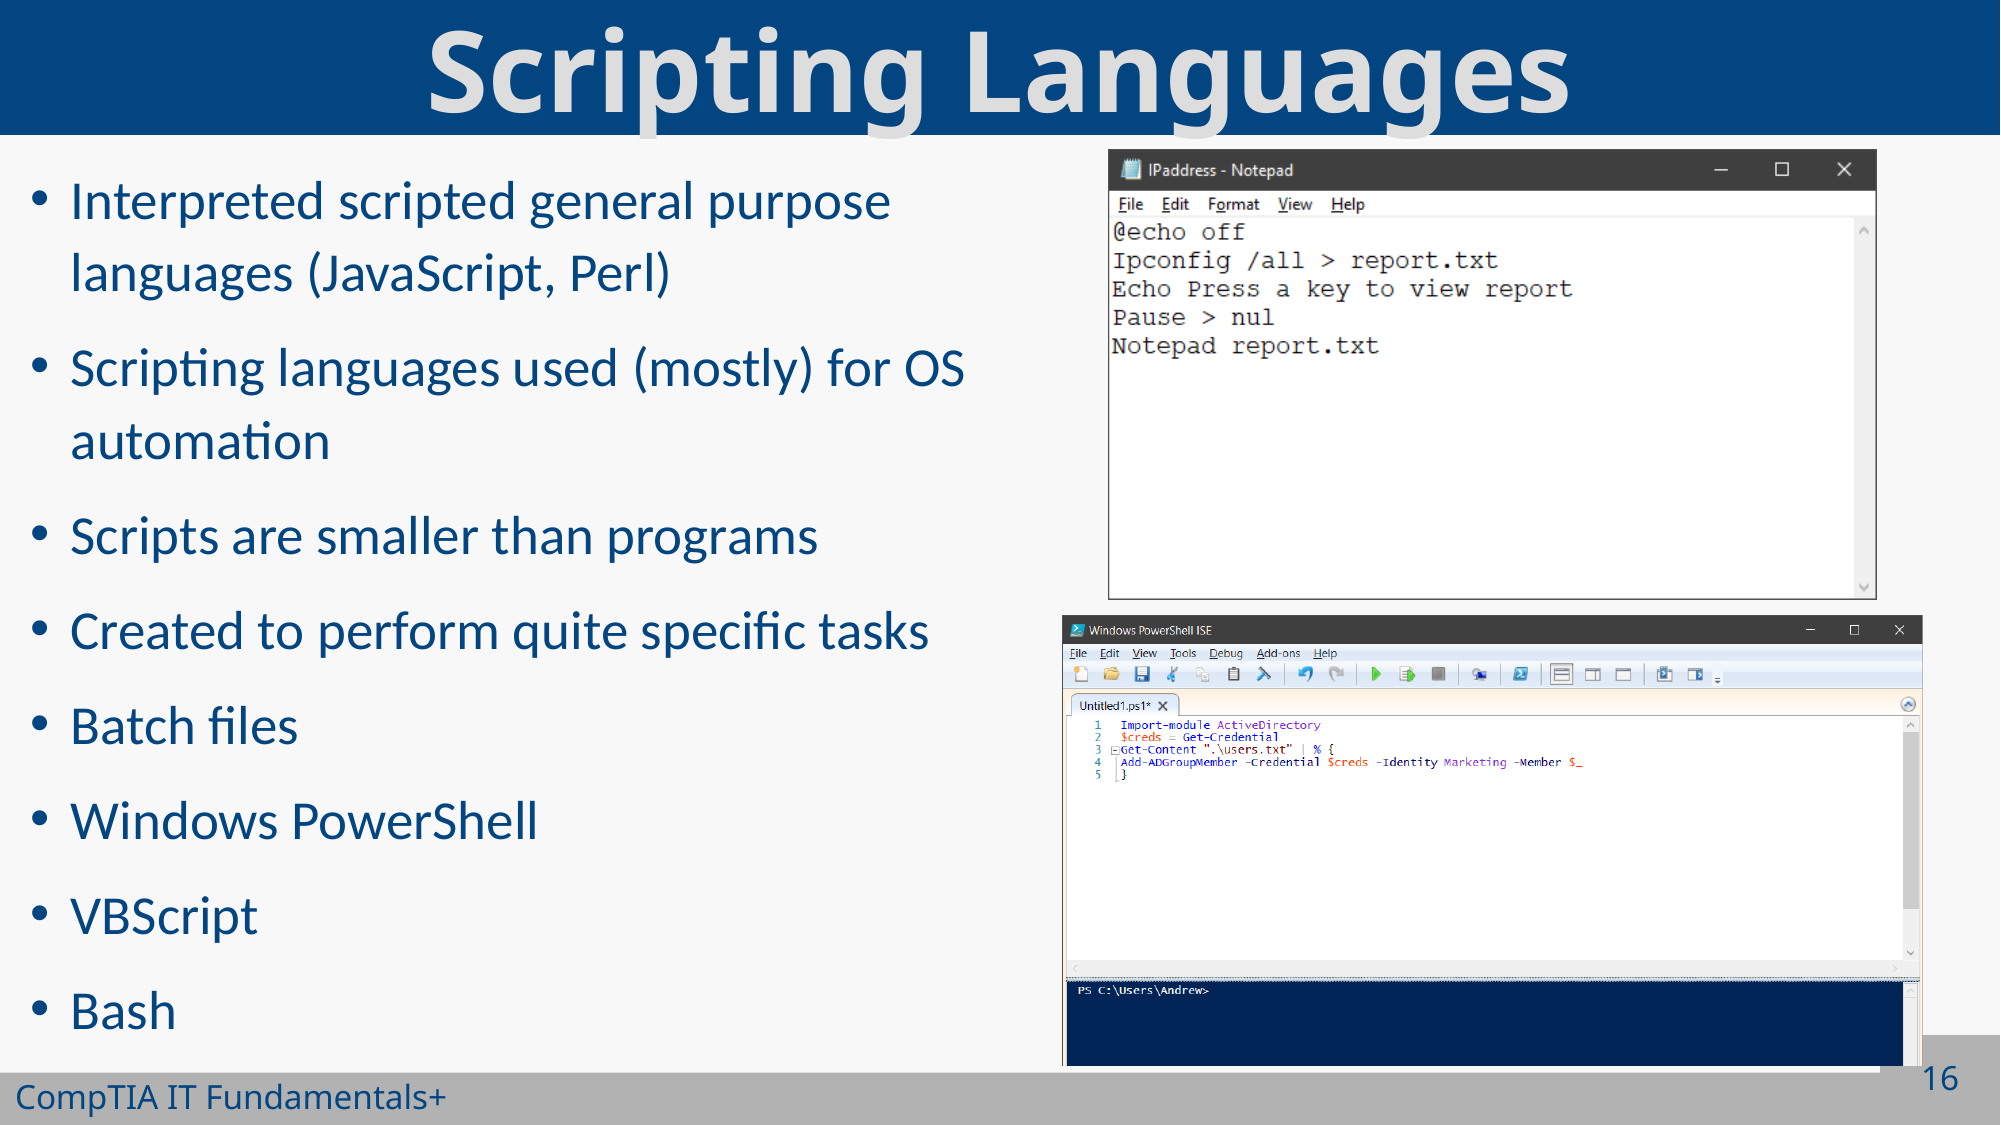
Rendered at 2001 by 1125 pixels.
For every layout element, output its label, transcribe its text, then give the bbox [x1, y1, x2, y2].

title Scripting Languages [0, 0, 2000, 135]
list Interpreted scripted general purpose languages (JavaScript, Perl) Scripting languages used (mostly) for OS automation Scripts are smaller than programs Created to perform quite specific tasks Batch files Windows PowerShell VBScript Bash [15, 149, 990, 1065]
slide_number 16 [1880, 1035, 2000, 1125]
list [1108, 149, 1877, 600]
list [1062, 615, 1923, 1066]
footer CompTIA IT Fundamentals+ [0, 1072, 1880, 1125]
